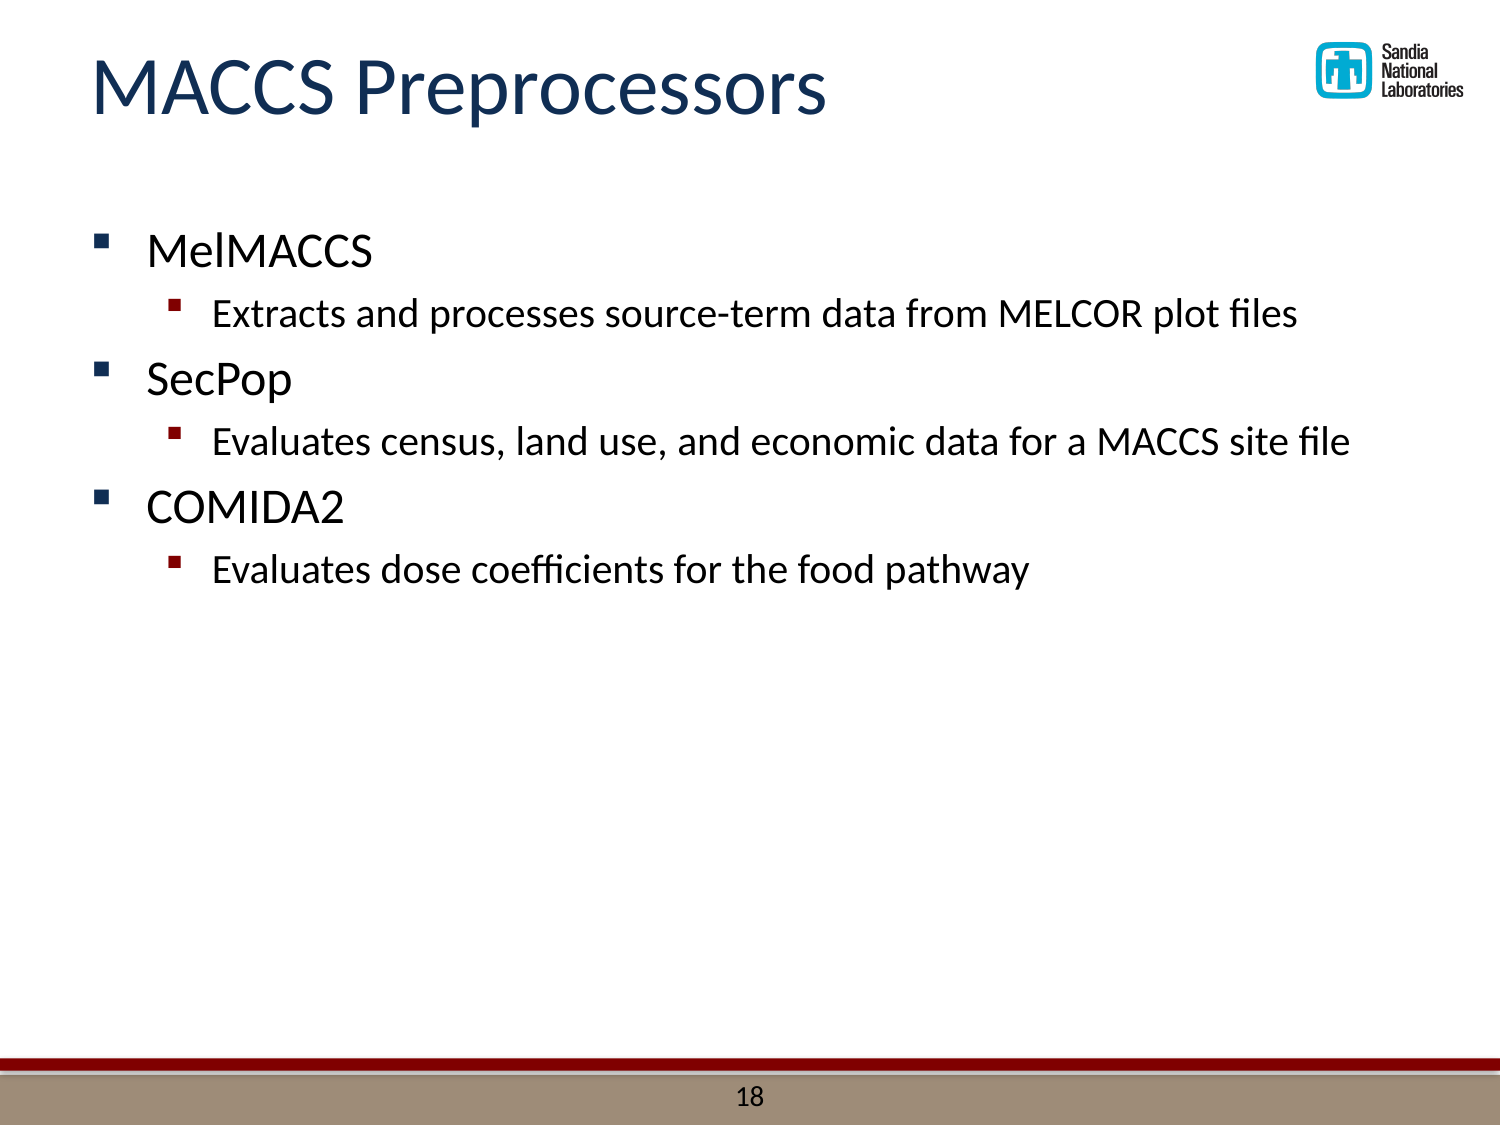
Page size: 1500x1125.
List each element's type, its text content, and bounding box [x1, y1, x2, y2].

footer 18 [512, 1069, 988, 1117]
title MACCS Preprocessors [74, 0, 1426, 163]
picture [1426, 37, 1467, 105]
list MelMACCS Extracts and processes source-term data from MELCOR plot files SecPop Evaluates census, land use, and economic data for a MACCS site file COMIDA2 Evaluates dose coefficients for the food pathway [74, 209, 1426, 1006]
